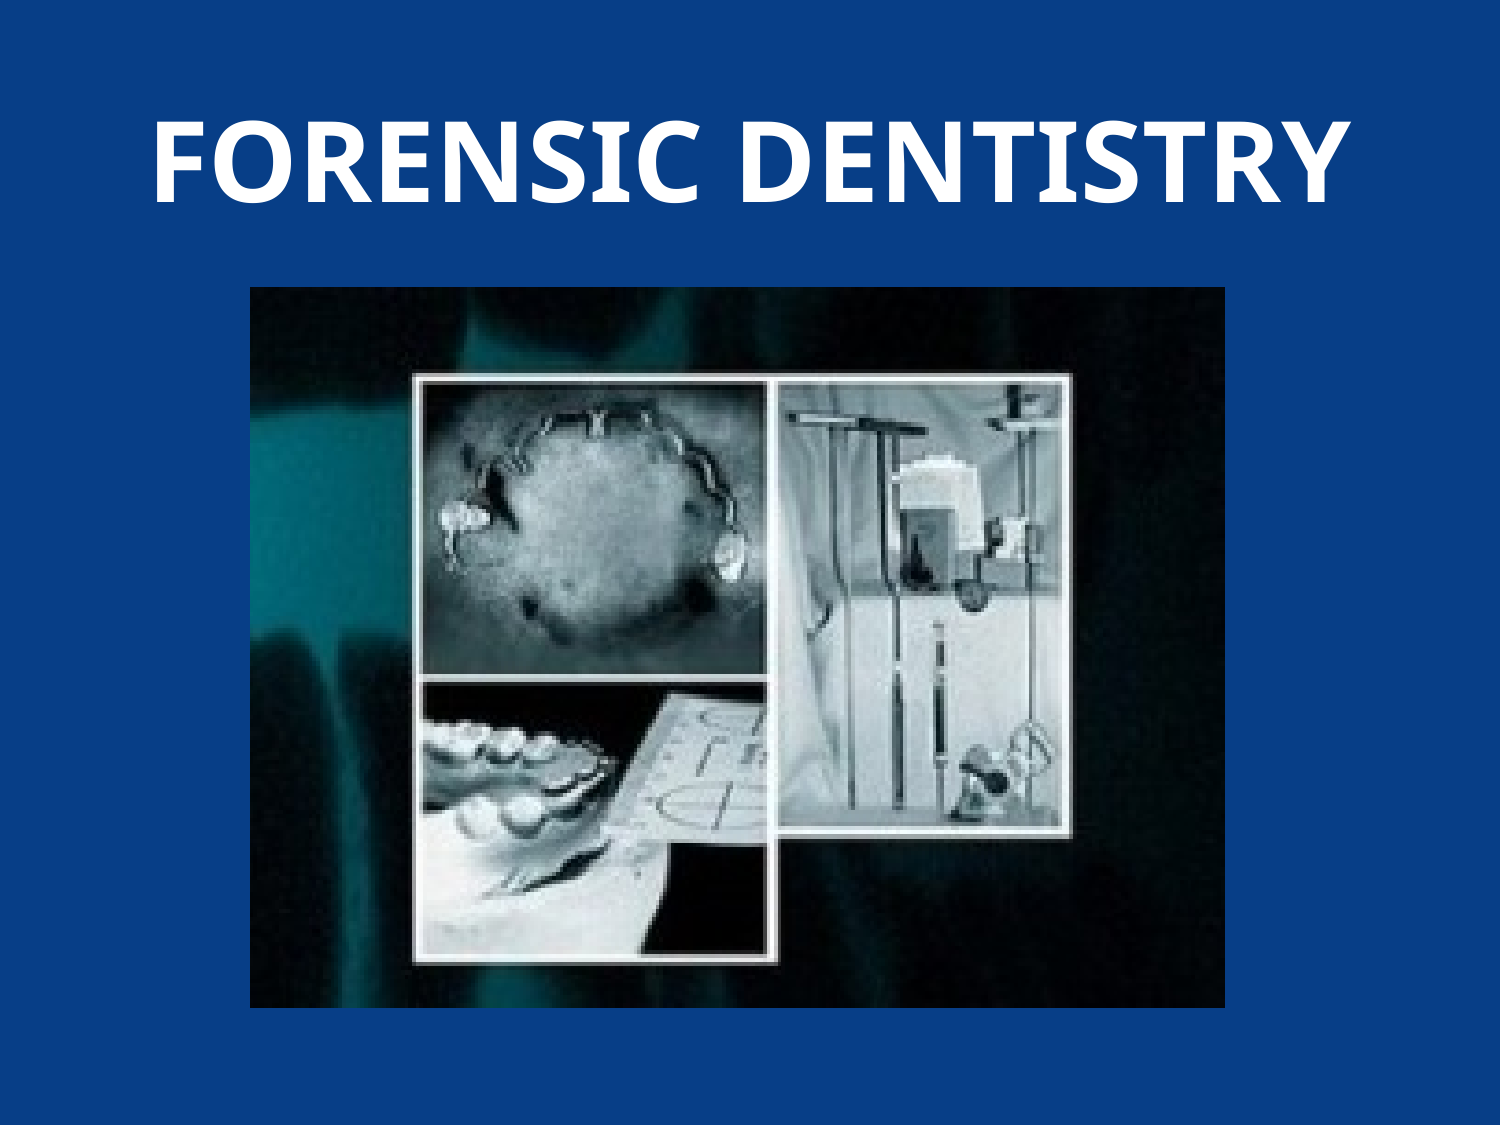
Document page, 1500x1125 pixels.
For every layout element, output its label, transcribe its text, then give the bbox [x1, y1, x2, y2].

title Forensic Dentistry [112, 24, 1388, 225]
picture [250, 287, 1226, 1008]
